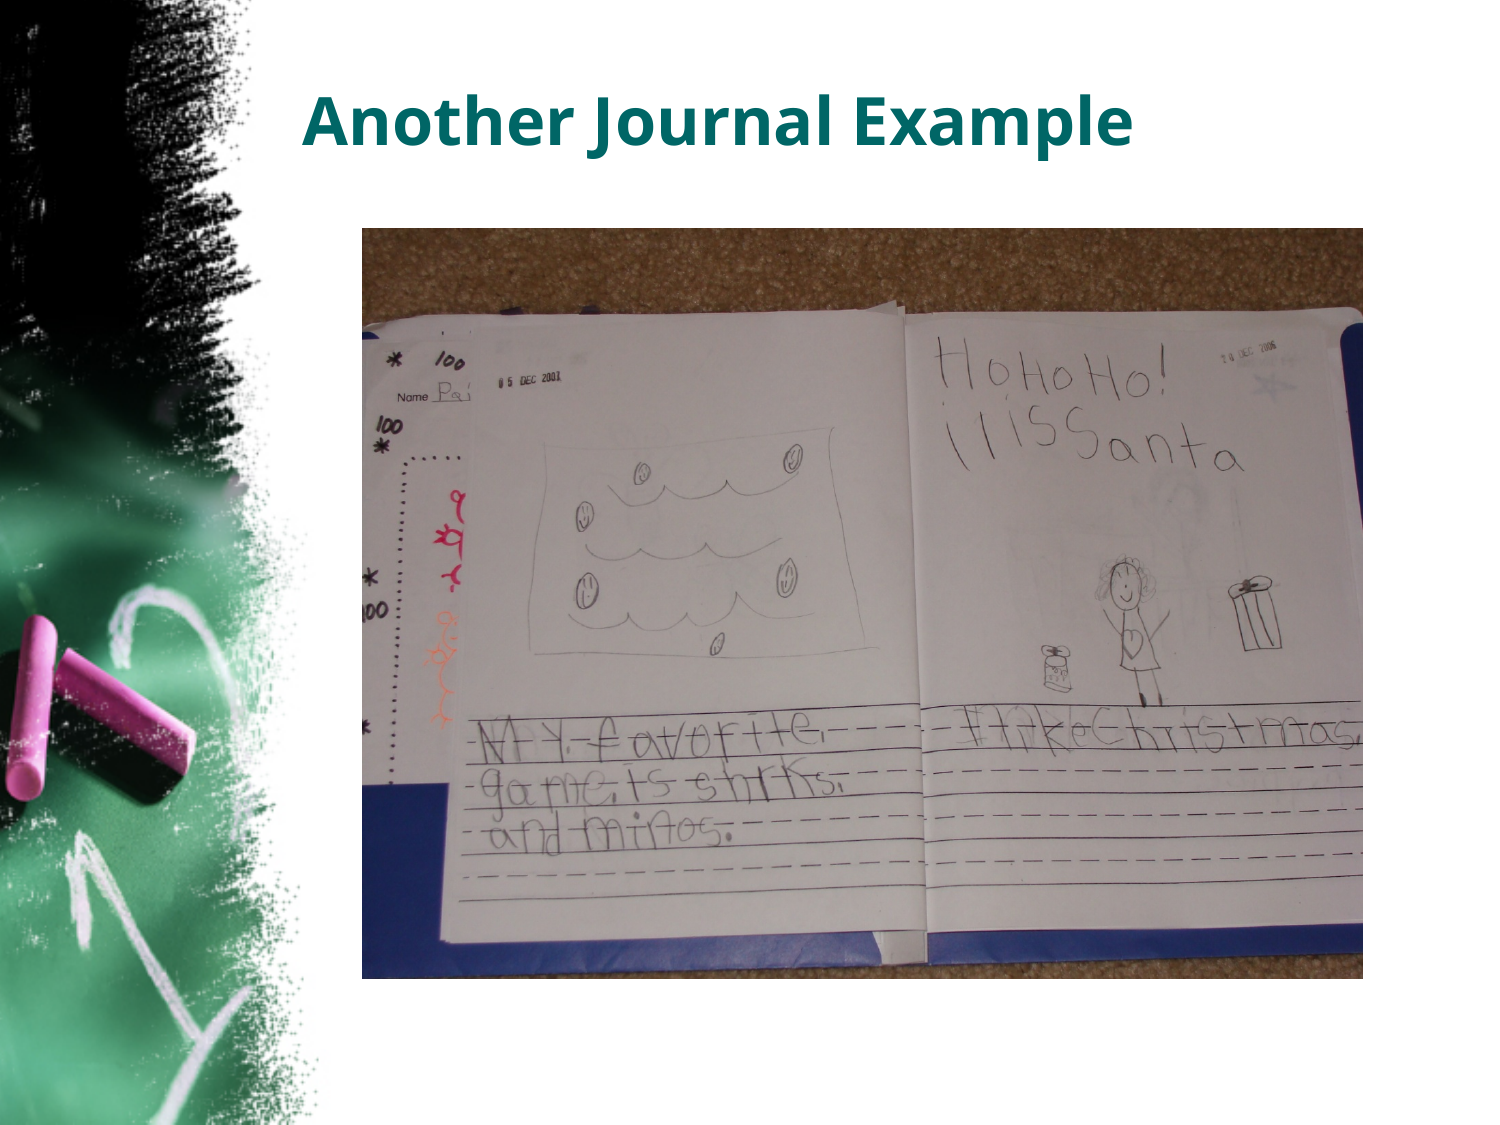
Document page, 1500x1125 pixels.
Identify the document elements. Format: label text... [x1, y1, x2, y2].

title Another Journal Example [287, 50, 1438, 188]
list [362, 228, 1363, 980]
picture [0, 0, 1500, 1125]
